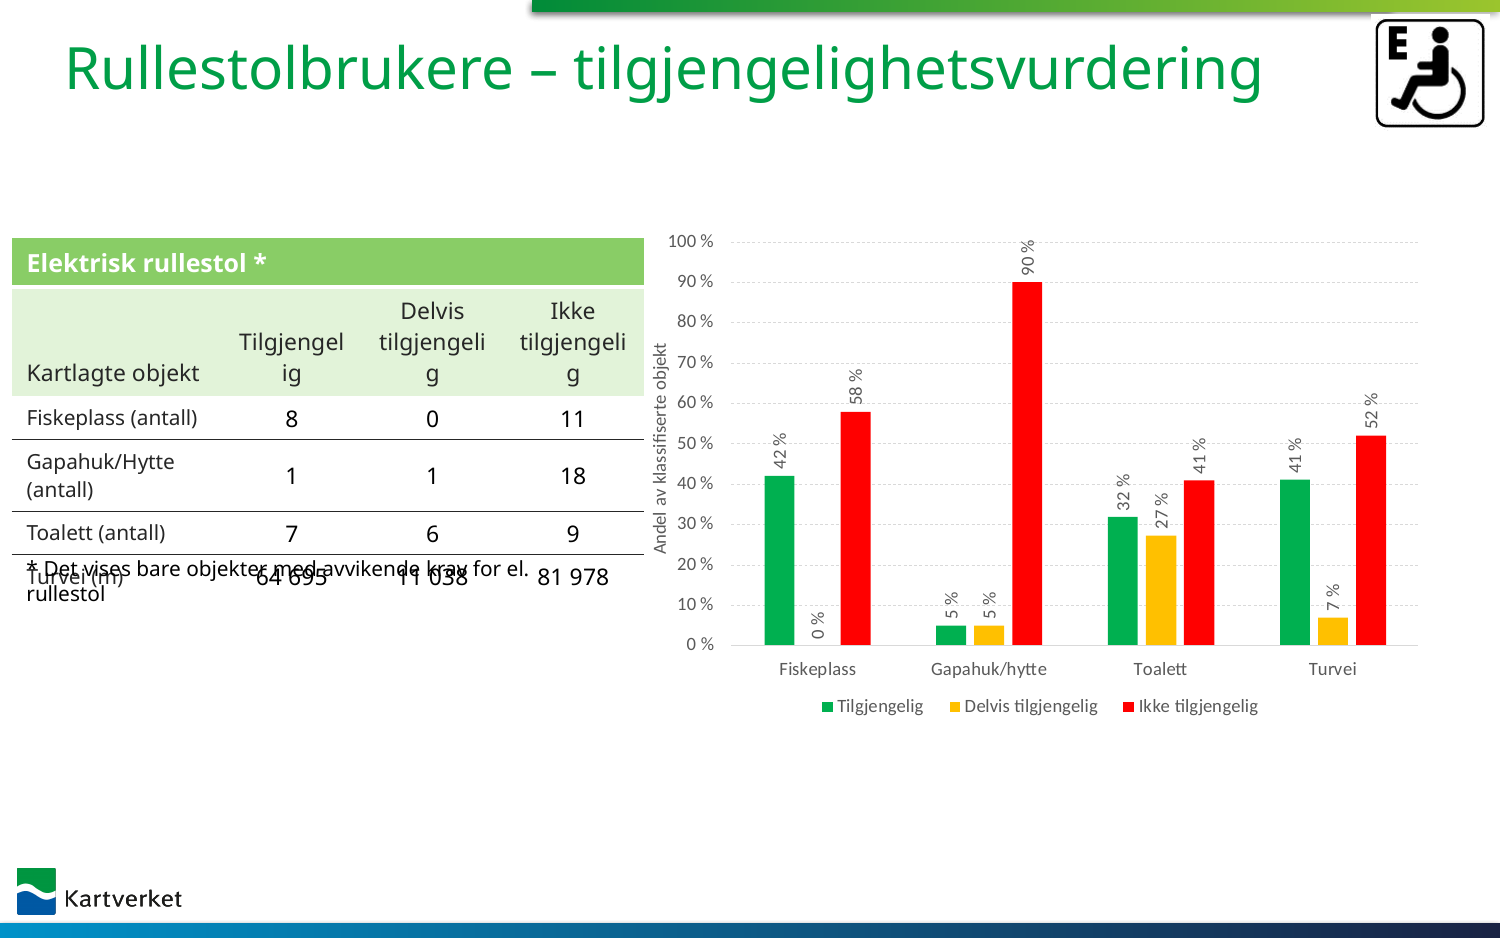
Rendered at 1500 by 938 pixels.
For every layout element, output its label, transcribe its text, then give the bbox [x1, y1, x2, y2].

table_cell Kartlagte objekt [12, 289, 222, 396]
table_cell 9 [503, 512, 638, 554]
picture [643, 218, 1429, 728]
table_cell 11 [503, 396, 638, 439]
table_cell 6 [362, 512, 503, 548]
table_cell 0 [362, 396, 503, 439]
table_cell Gapahuk/Hytte (antall) [12, 440, 222, 511]
table_cell 18 [503, 440, 638, 511]
table_cell 81 978 [597, 555, 638, 598]
table_cell Fiskeplass (antall) [12, 396, 222, 439]
table_cell 7 [222, 512, 362, 548]
table_header Elektrisk rullestol * [12, 238, 638, 285]
table_cell Ikke tilgjengelig [503, 289, 638, 396]
text_box * Det vises bare objekter med avvikende krav for el. rullestol [11, 548, 597, 613]
table_cell 8 [222, 396, 362, 439]
table_cell Toalett (antall) [12, 512, 222, 548]
table_cell 1 [362, 440, 503, 511]
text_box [1371, 13, 1491, 133]
text_box Rullestolbrukere – tilgjengelighetsvurdering [49, 12, 1372, 109]
table_cell Delvis tilgjengelig [362, 289, 503, 396]
table_cell Tilgjengelig [222, 289, 362, 396]
table_cell 1 [222, 440, 362, 511]
